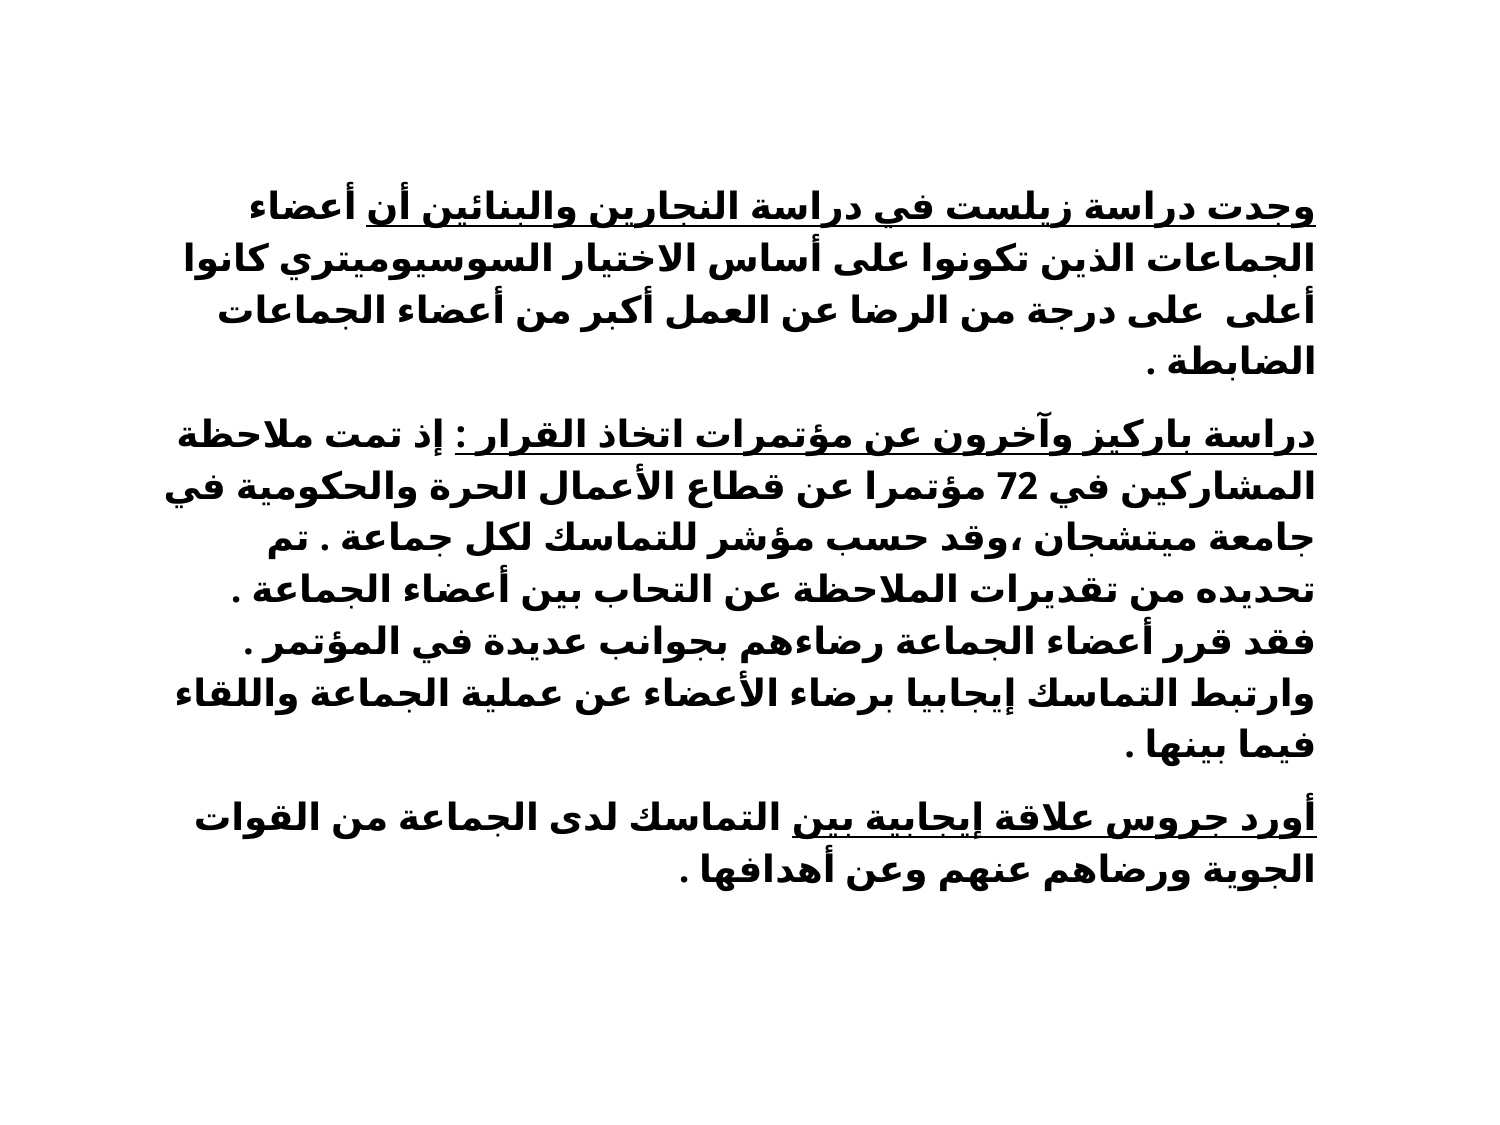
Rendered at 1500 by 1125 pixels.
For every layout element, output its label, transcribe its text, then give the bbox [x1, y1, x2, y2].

text_box وجدت دراسة زيلست في دراسة النجارين والبنائين أن أعضاء الجماعات الذين تكونوا على أساس الاختيار السوسيوميتري كانوا أعلى على درجة من الرضا عن العمل أكبر من أعضاء الجماعات الضابطة . دراسة باركيز وآخرون عن مؤتمرات اتخاذ القرار : إذ تمت ملاحظة المشاركين في 72 مؤتمرا عن قطاع الأعمال الحرة والحكومية في جامعة ميتشجان ،وقد حسب مؤشر للتماسك لكل جماعة . تم تحديده من تقديرات الملاحظة عن التحاب بين أعضاء الجماعة . فقد قرر أعضاء الجماعة رضاءهم بجوانب عديدة في المؤتمر . وارتبط التماسك إيجابيا برضاء الأعضاء عن عملية الجماعة واللقاء فيما بينها . أورد جروس علاقة إيجابية بين التماسك لدى الجماعة من القوات الجوية ورضاهم عنهم وعن أهدافها . [135, 168, 1388, 897]
